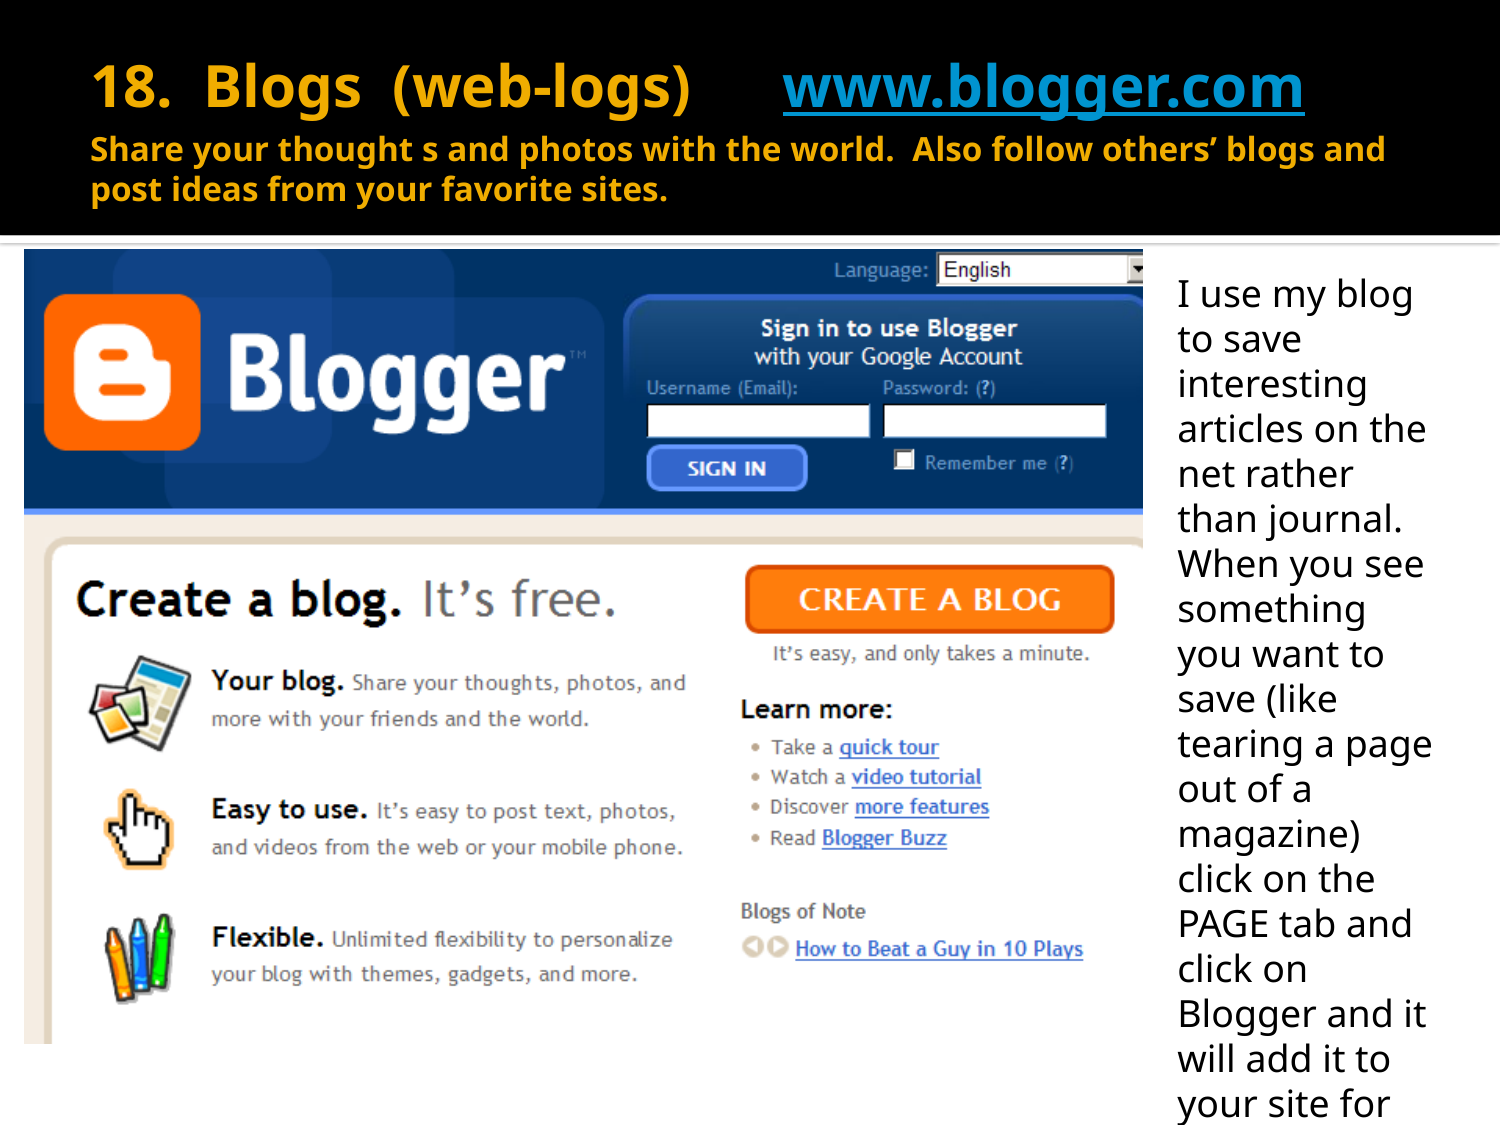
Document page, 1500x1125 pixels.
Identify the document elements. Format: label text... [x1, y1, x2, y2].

text_box I use my blog to save interesting articles on the net rather than journal. When you see something you want to save (like tearing a page out of a magazine) click on the PAGE tab and click on Blogger and it will add it to your site for later reference. [1162, 262, 1450, 1125]
title 18. Blogs (web-logs) www.blogger.com Share your thought s and photos with the world. Also follow others’ blogs and post ideas from your favorite sites. [75, 25, 1425, 231]
picture [24, 249, 1143, 1044]
